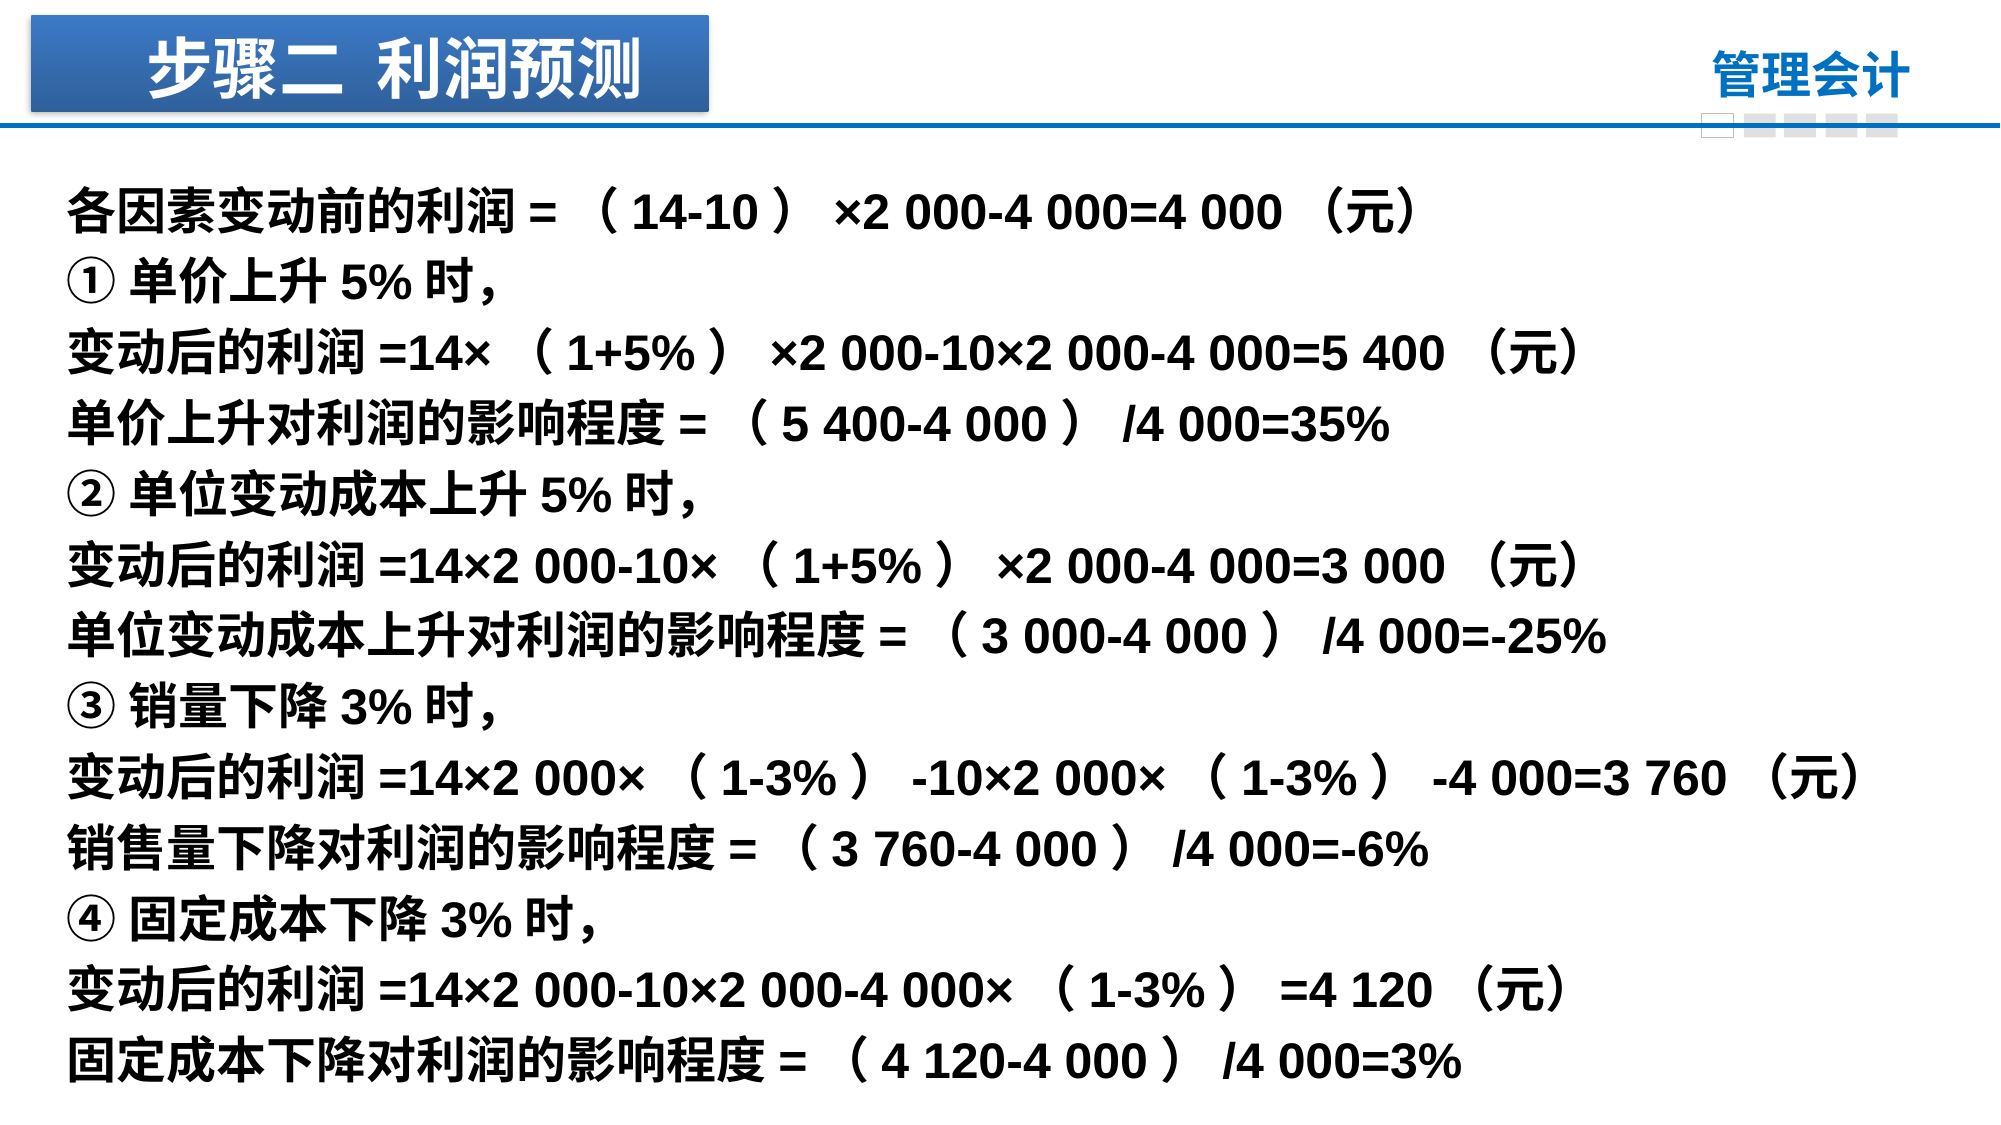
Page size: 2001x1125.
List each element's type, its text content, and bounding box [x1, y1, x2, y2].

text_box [31, 14, 709, 117]
text_box 各因素变动前的利润=（14-10）×2 000-4 000=4 000（元） ①单价上升5%时， 变动后的利润=14×（1+5%）×2 000-10×2 000-4 000=5 400（元） 单价上升对利润的影响程度=（5 400-4 000）/4 000=35% ②单位变动成本上升5%时， 变动后的利润=14×2 000-10×（1+5%）×2 000-4 000=3 000（元） 单位变动成本上升对利润的影响程度=（3 000-4 000）/4 000=-25% ③销量下降3%时， 变动后的利润=14×2 000×（1-3%）-10×2 000×（1-3%）-4 000=3 760（元） 销售量下降对利润的影响程度=（3 760-4 000）/4 000=-6% ④固定成本下降3%时， 变动后的利润=14×2 000-10×2 000-4 000×（1-3%）=4 120（元） 固定成本下降对利润的影响程度=（4 120-4 000）/4 000=3% [51, 160, 1942, 1097]
